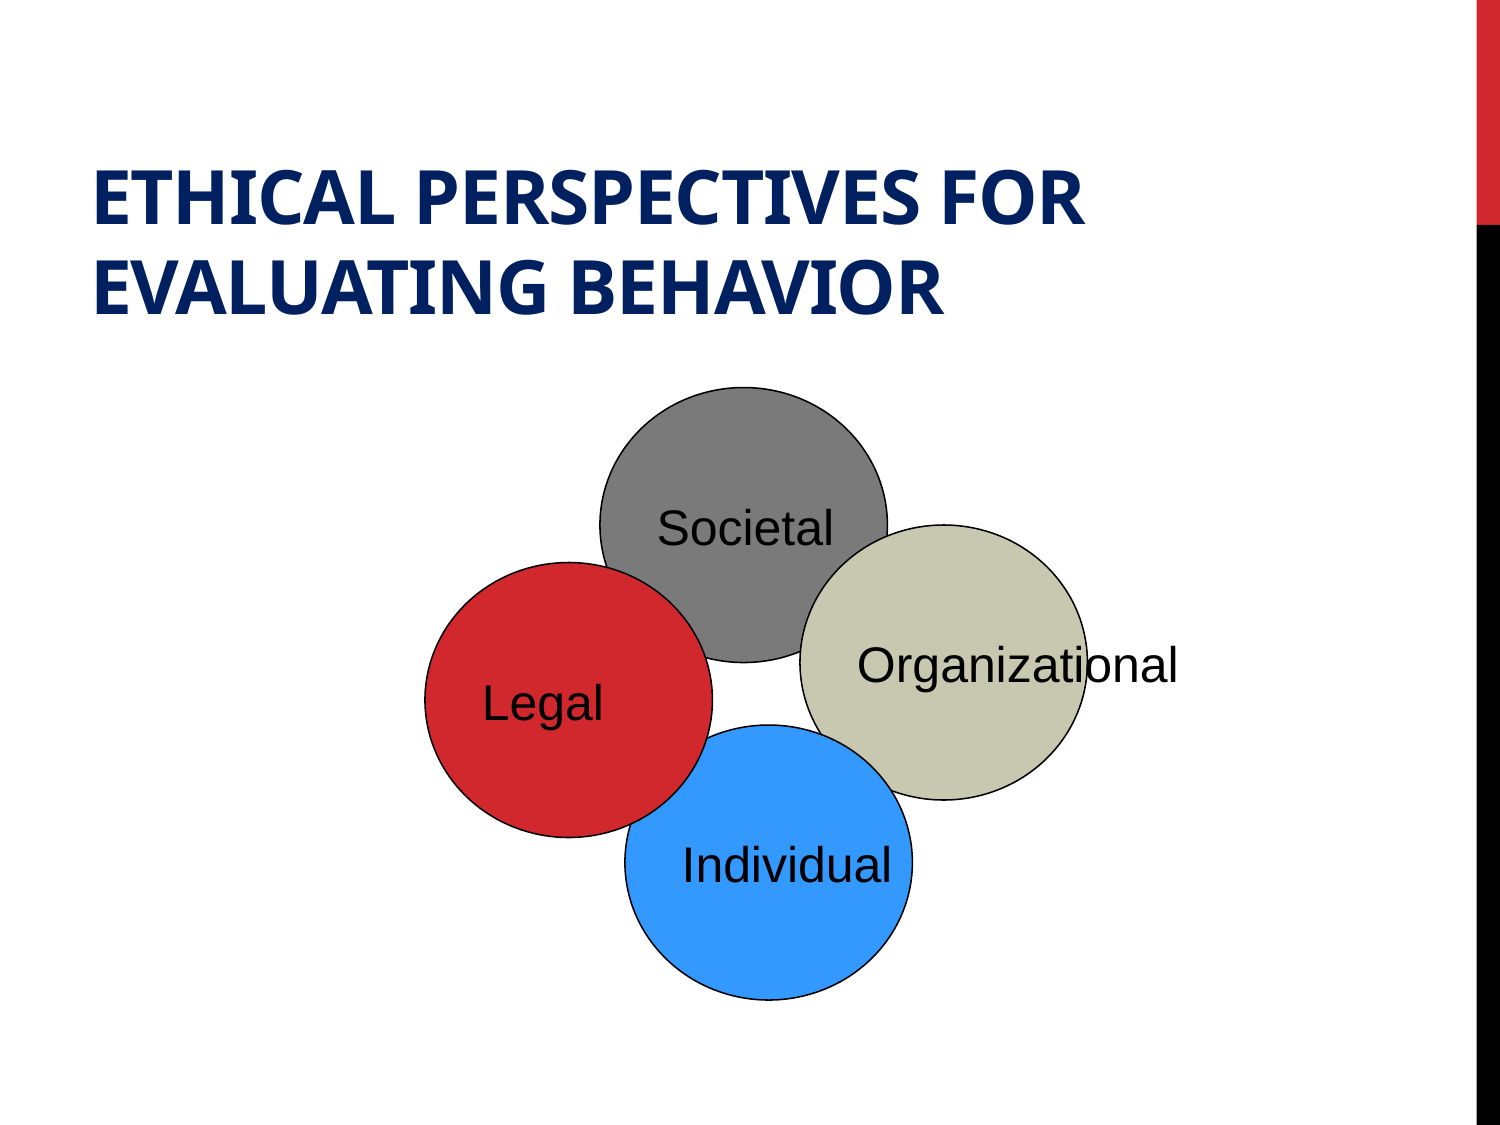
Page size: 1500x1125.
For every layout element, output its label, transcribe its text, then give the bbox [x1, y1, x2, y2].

text_box Legal [424, 562, 713, 838]
title Ethical Perspectives for Evaluating Behavior [75, 25, 1400, 338]
text_box Societal [599, 387, 888, 663]
text_box Organizational [799, 525, 1088, 801]
text_box Individual [624, 725, 913, 1001]
